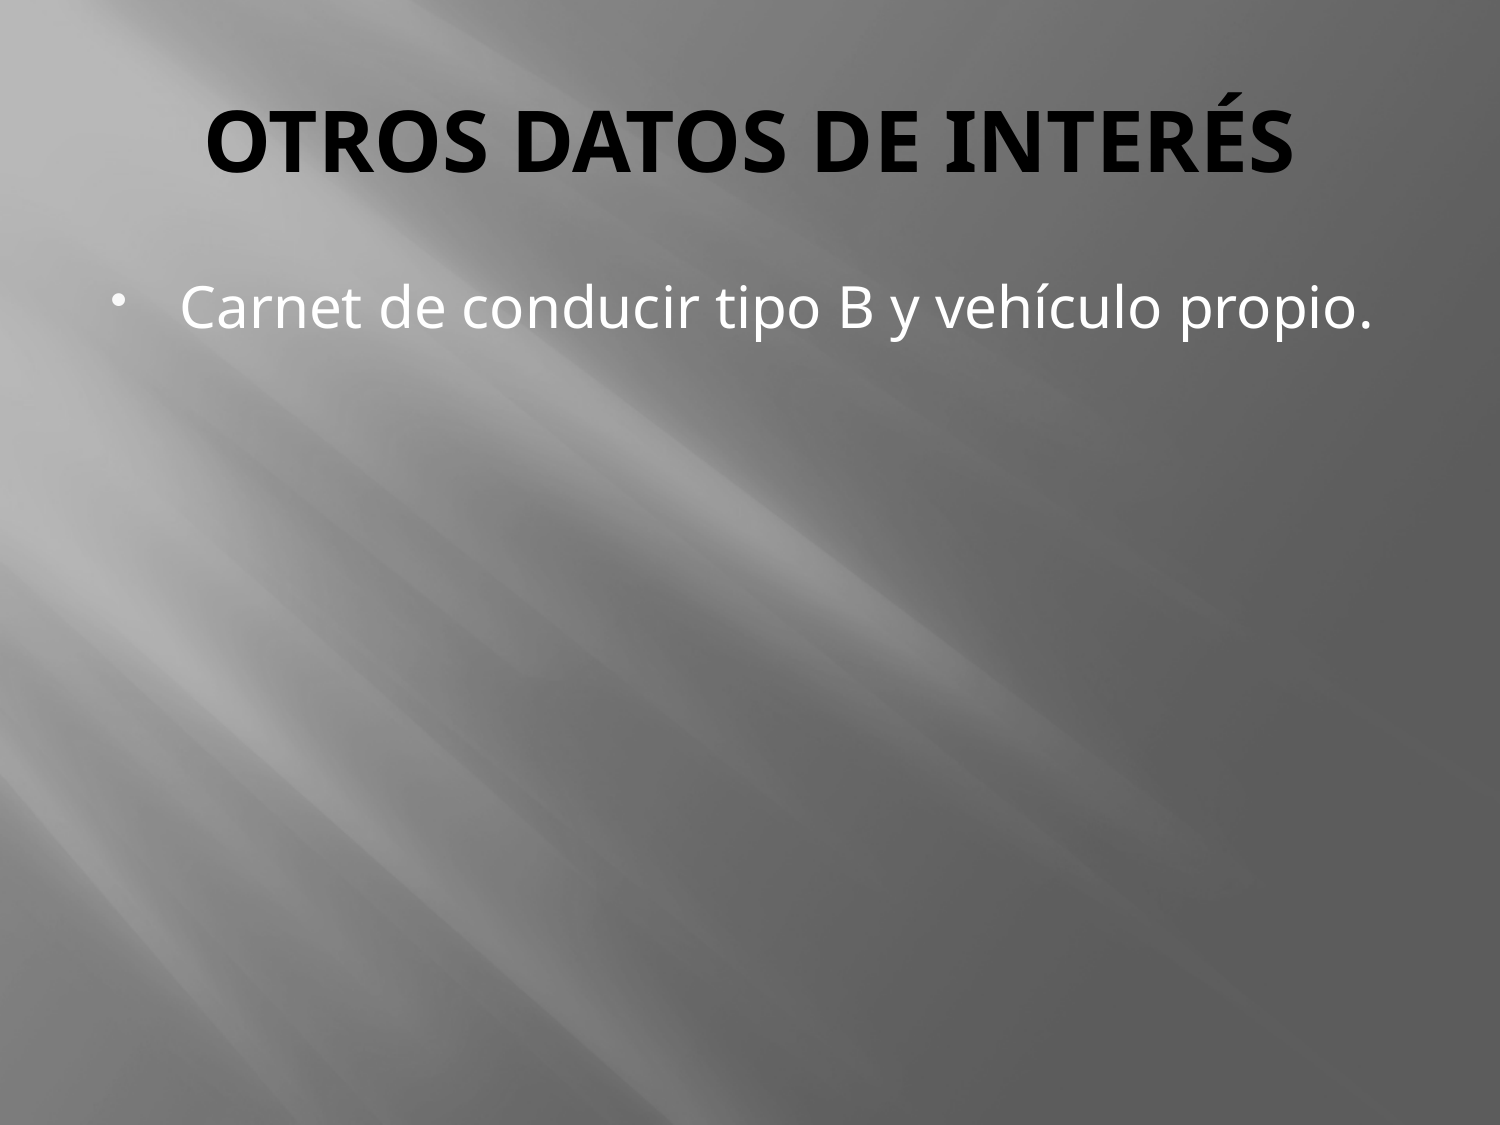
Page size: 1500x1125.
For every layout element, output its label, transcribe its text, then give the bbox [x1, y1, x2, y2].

list Carnet de conducir tipo B y vehículo propio. [75, 262, 1425, 1035]
title OTROS DATOS DE INTERÉS [75, 45, 1425, 233]
